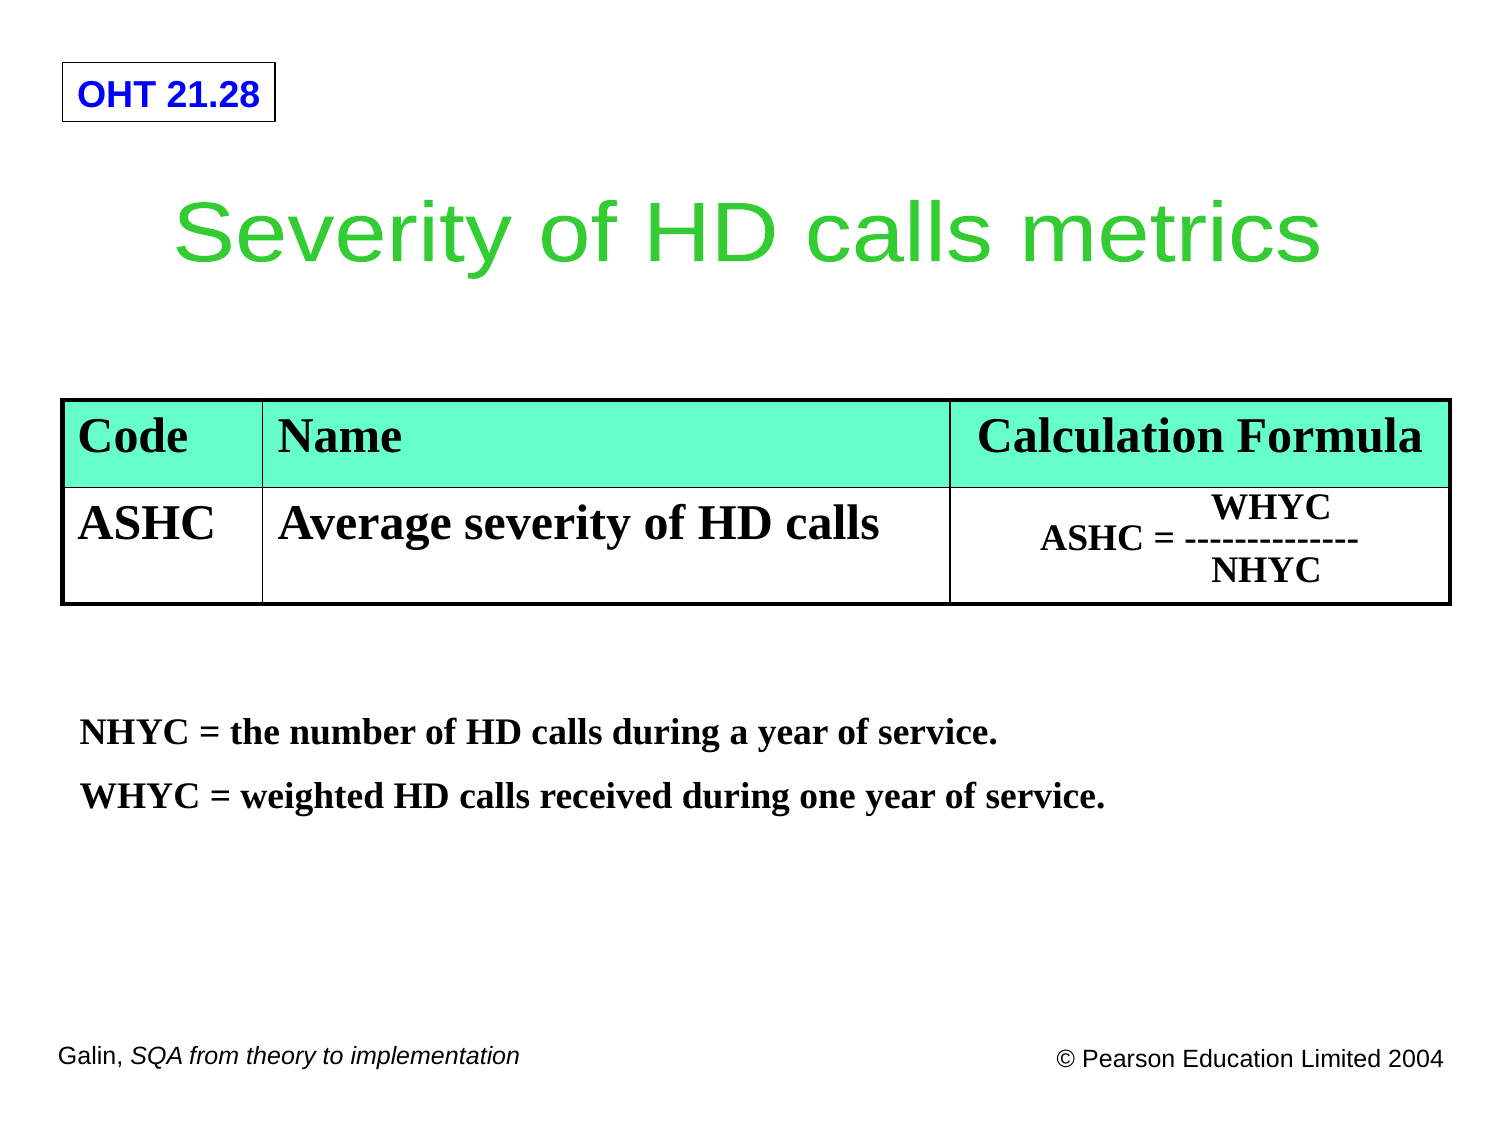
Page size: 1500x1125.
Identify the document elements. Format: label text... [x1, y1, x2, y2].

table_cell WHYC ASHC = -------------- NHYC [951, 488, 1448, 602]
text_box NHYC = the number of HD calls during a year of service. WHYC = weighted HD calls received during one year of service. [64, 699, 1263, 824]
table_cell ASHC [65, 488, 262, 602]
table_header Name [263, 402, 949, 487]
table_header Calculation Formula [951, 402, 1448, 487]
table_header Code [65, 402, 262, 487]
table_cell Average severity of HD calls [263, 488, 949, 602]
